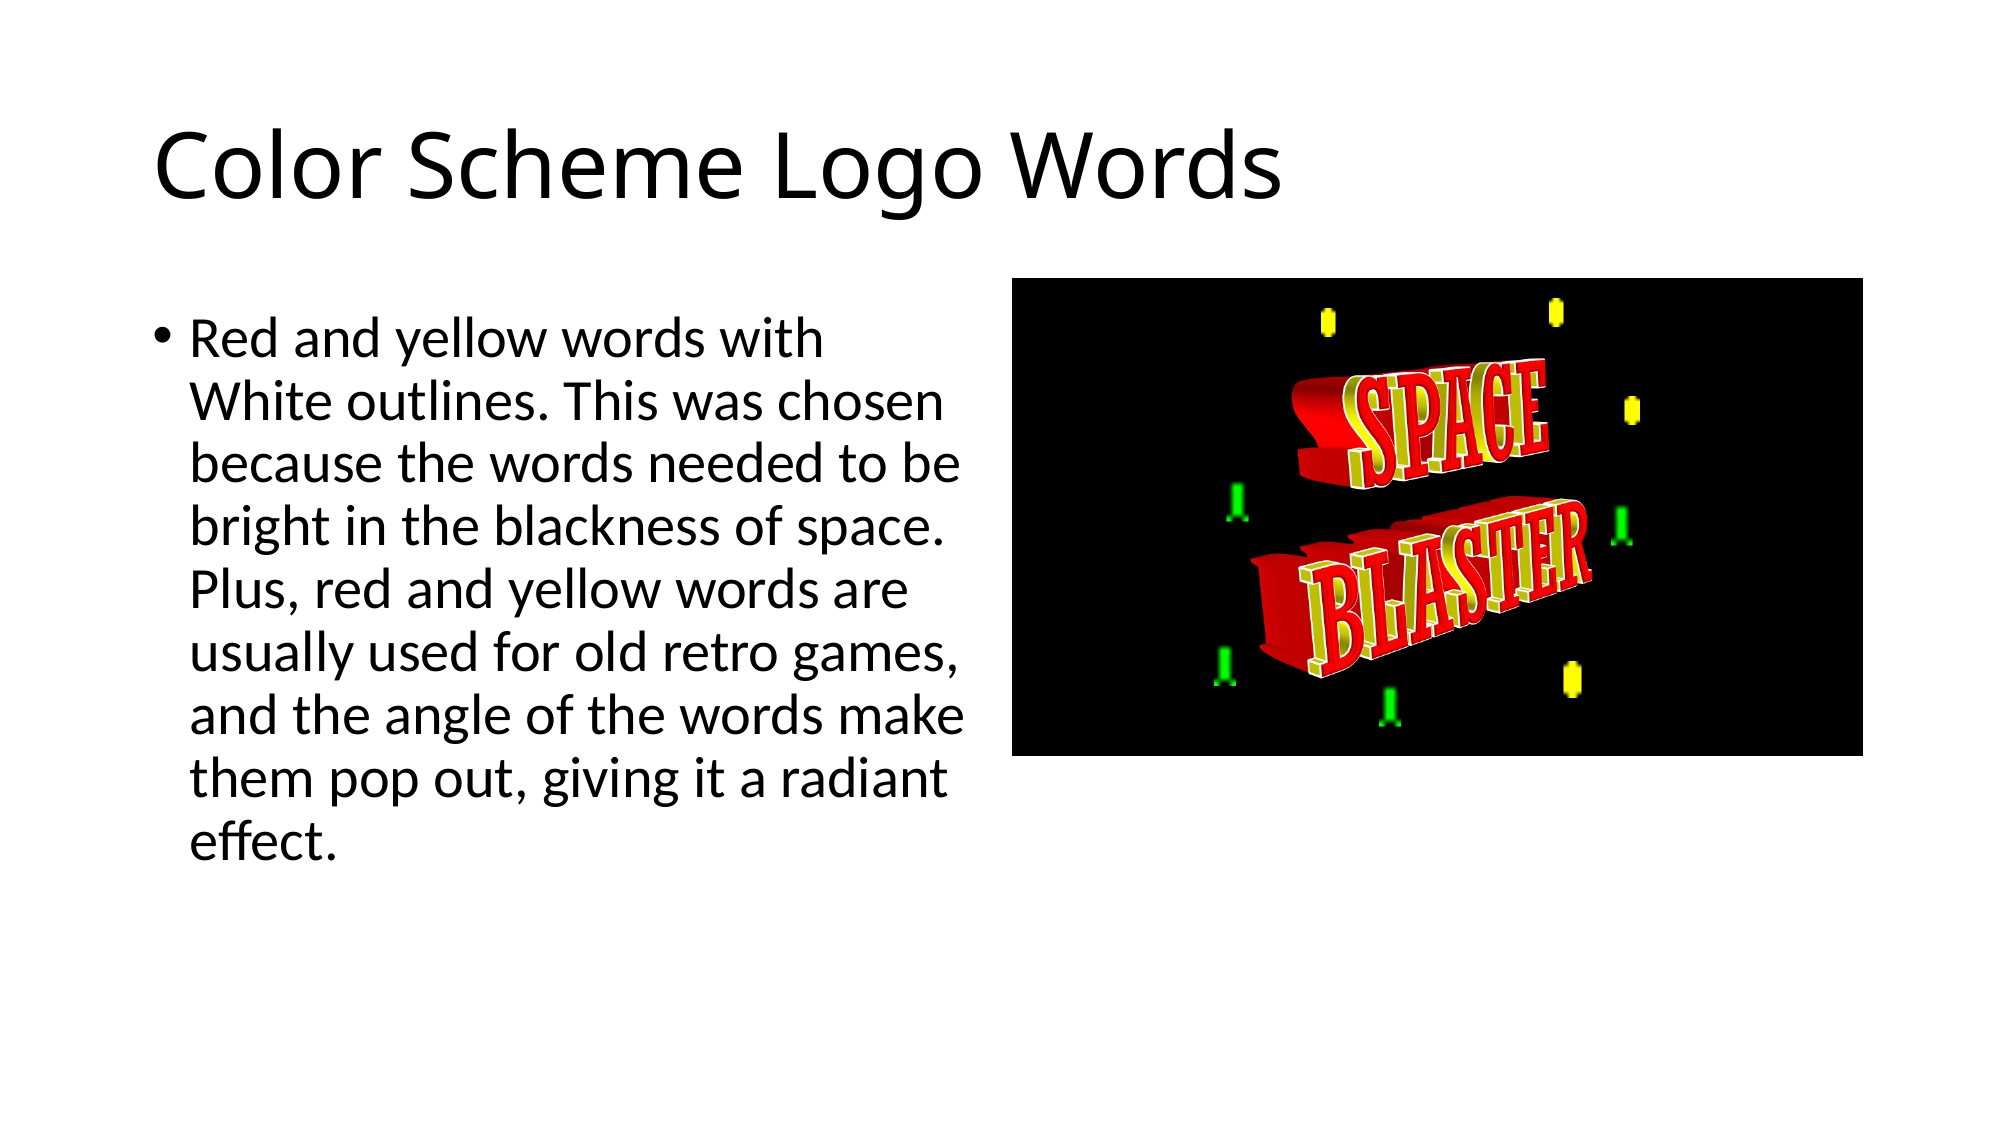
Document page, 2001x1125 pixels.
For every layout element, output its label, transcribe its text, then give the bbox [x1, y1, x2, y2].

list Red and yellow words with White outlines. This was chosen because the words needed to be bright in the blackness of space. Plus, red and yellow words are usually used for old retro games, and the angle of the words make them pop out, giving it a radiant effect. [137, 299, 988, 1014]
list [1012, 277, 1863, 756]
title Color Scheme Logo Words [137, 59, 1863, 278]
